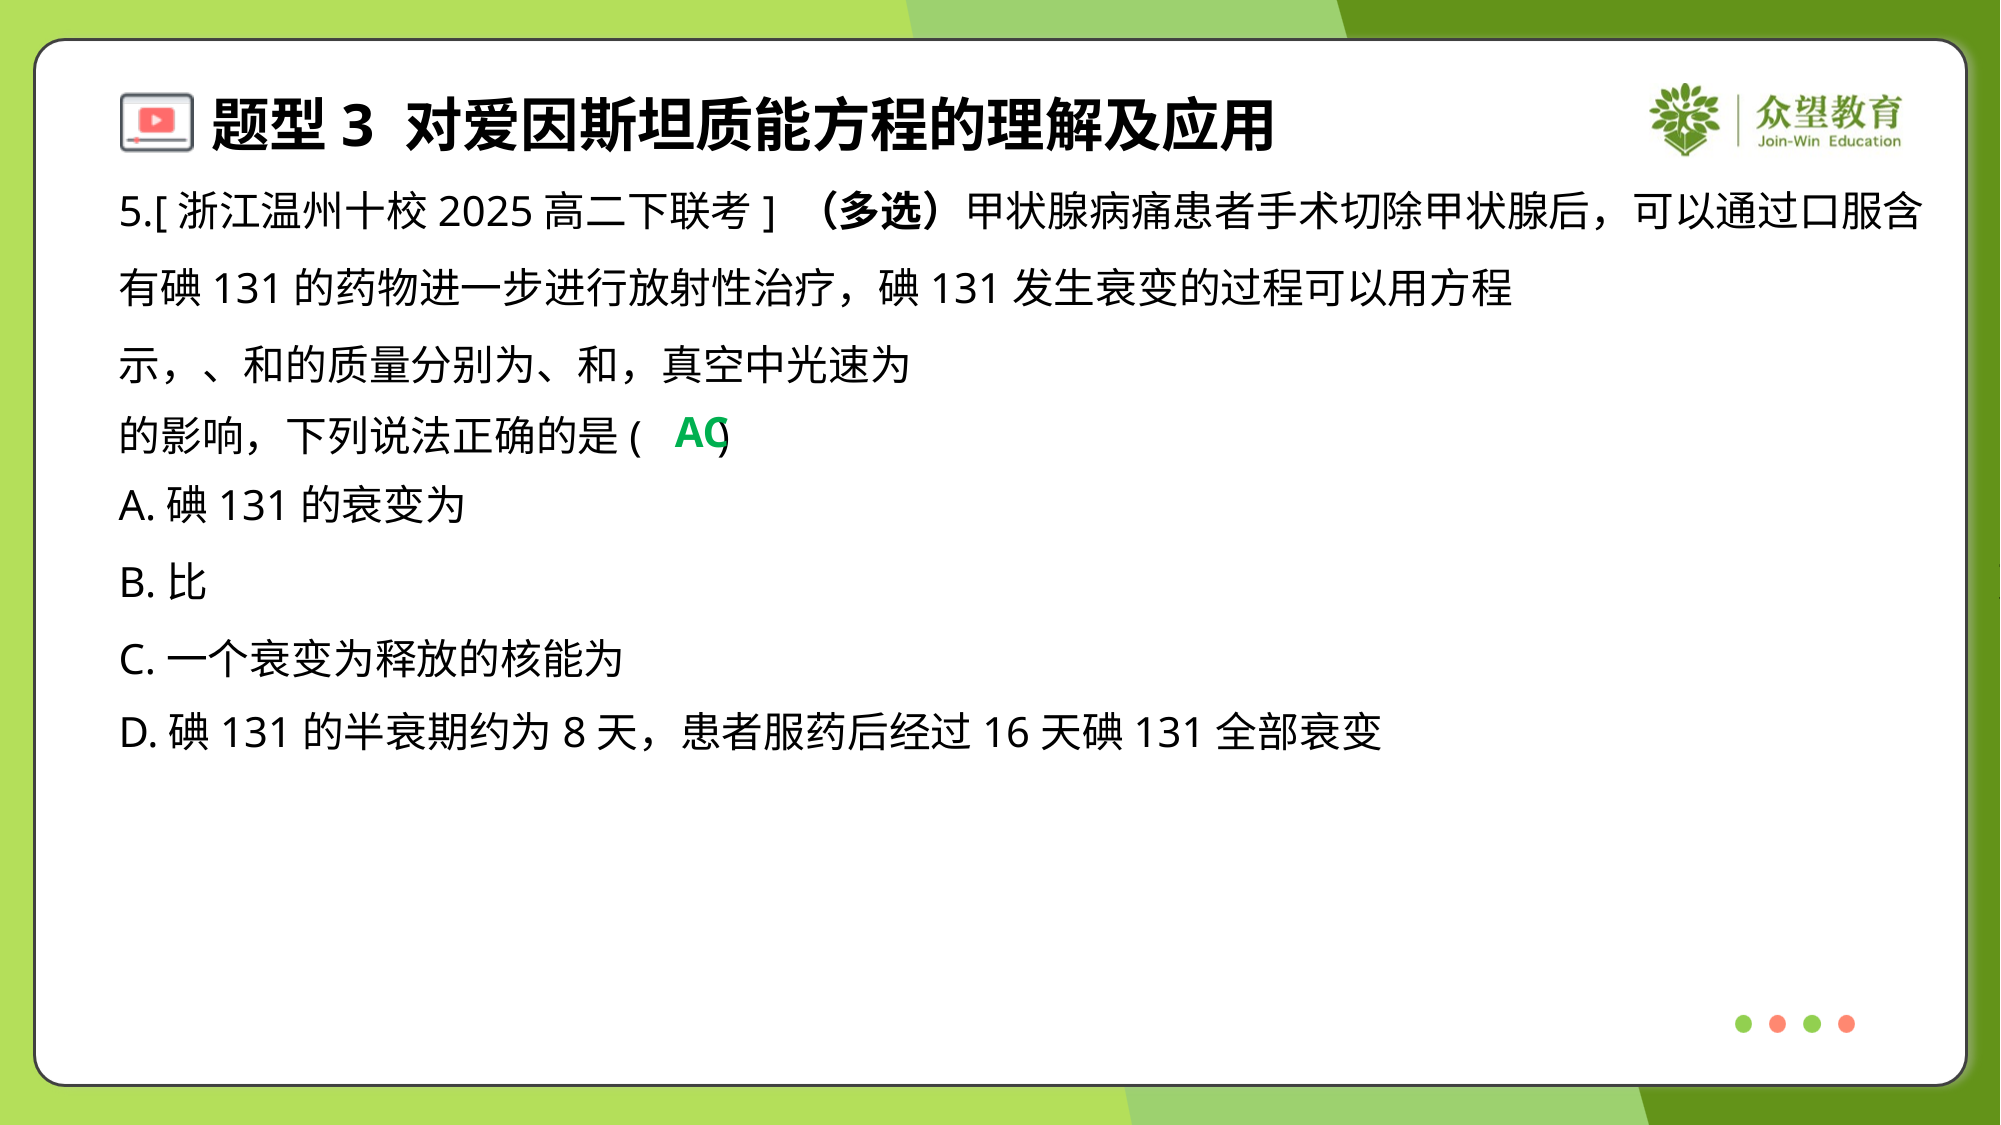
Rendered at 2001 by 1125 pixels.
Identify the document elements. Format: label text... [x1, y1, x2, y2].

text_box AC [657, 385, 747, 450]
picture [0, 0, 2000, 1125]
